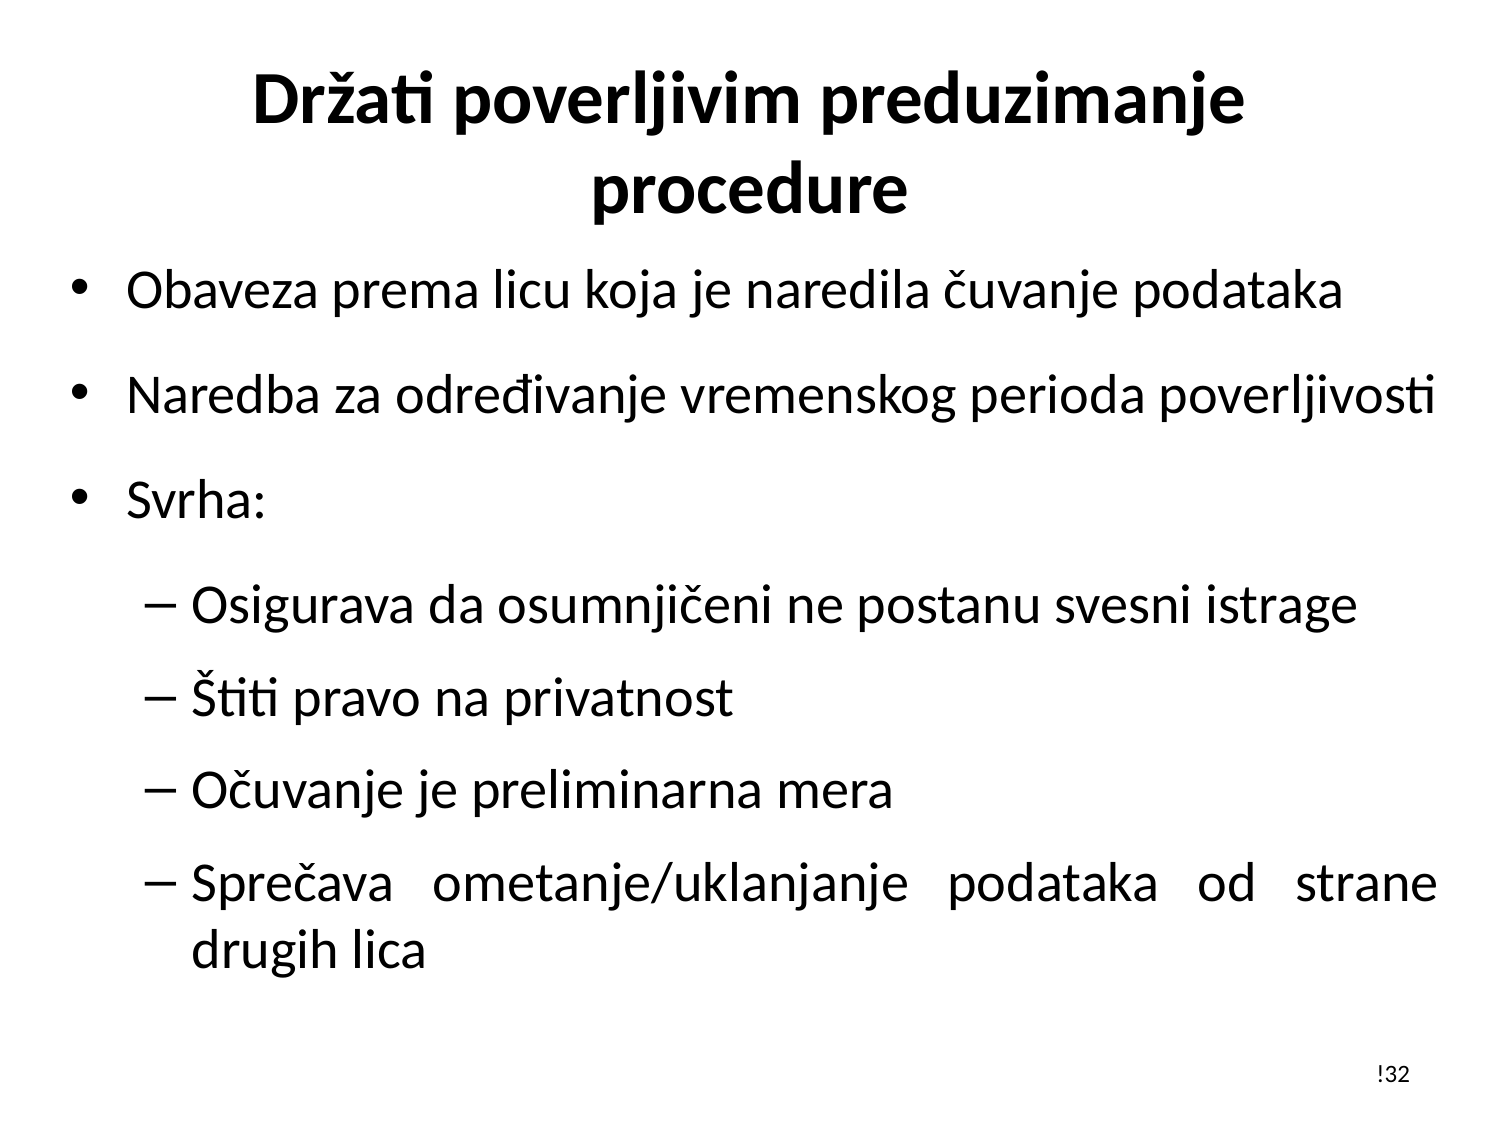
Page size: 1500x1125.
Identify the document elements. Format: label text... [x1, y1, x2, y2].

slide_number !32 [1074, 1042, 1425, 1103]
title Držati poverljivim preduzimanje procedure [74, 44, 1426, 233]
list Obaveza prema licu koja je naredila čuvanje podataka Naredba za određivanje vremenskog perioda poverljivosti Svrha: Osigurava da osumnjičeni ne postanu svesni istrage Štiti pravo na privatnost Očuvanje je preliminarna mera Sprečava ometanje/uklanjanje podataka od strane drugih lica [54, 244, 1455, 988]
